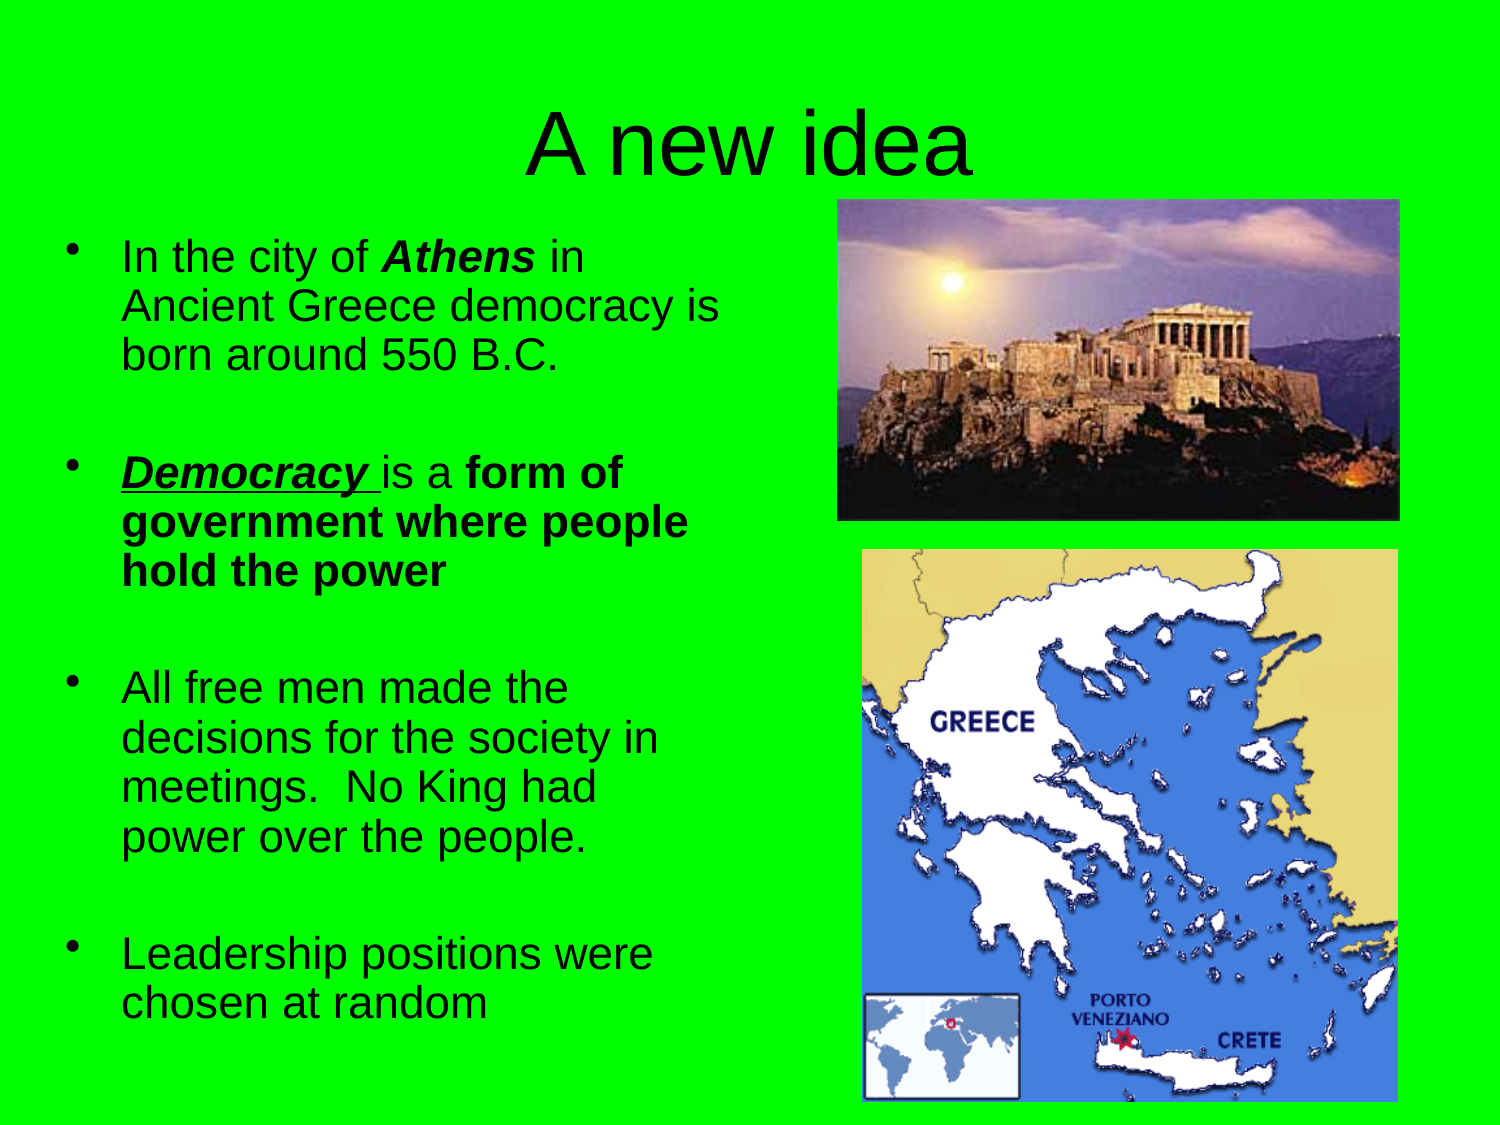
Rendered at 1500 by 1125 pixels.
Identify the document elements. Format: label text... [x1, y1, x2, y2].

picture [837, 199, 1401, 522]
list In the city of Athens in Ancient Greece democracy is born around 550 B.C. Democracy is a form of government where people hold the power All free men made the decisions for the society in meetings. No King had power over the people. Leadership positions were chosen at random [50, 224, 738, 1075]
picture [862, 549, 1398, 1102]
title A new idea [75, 45, 1425, 233]
